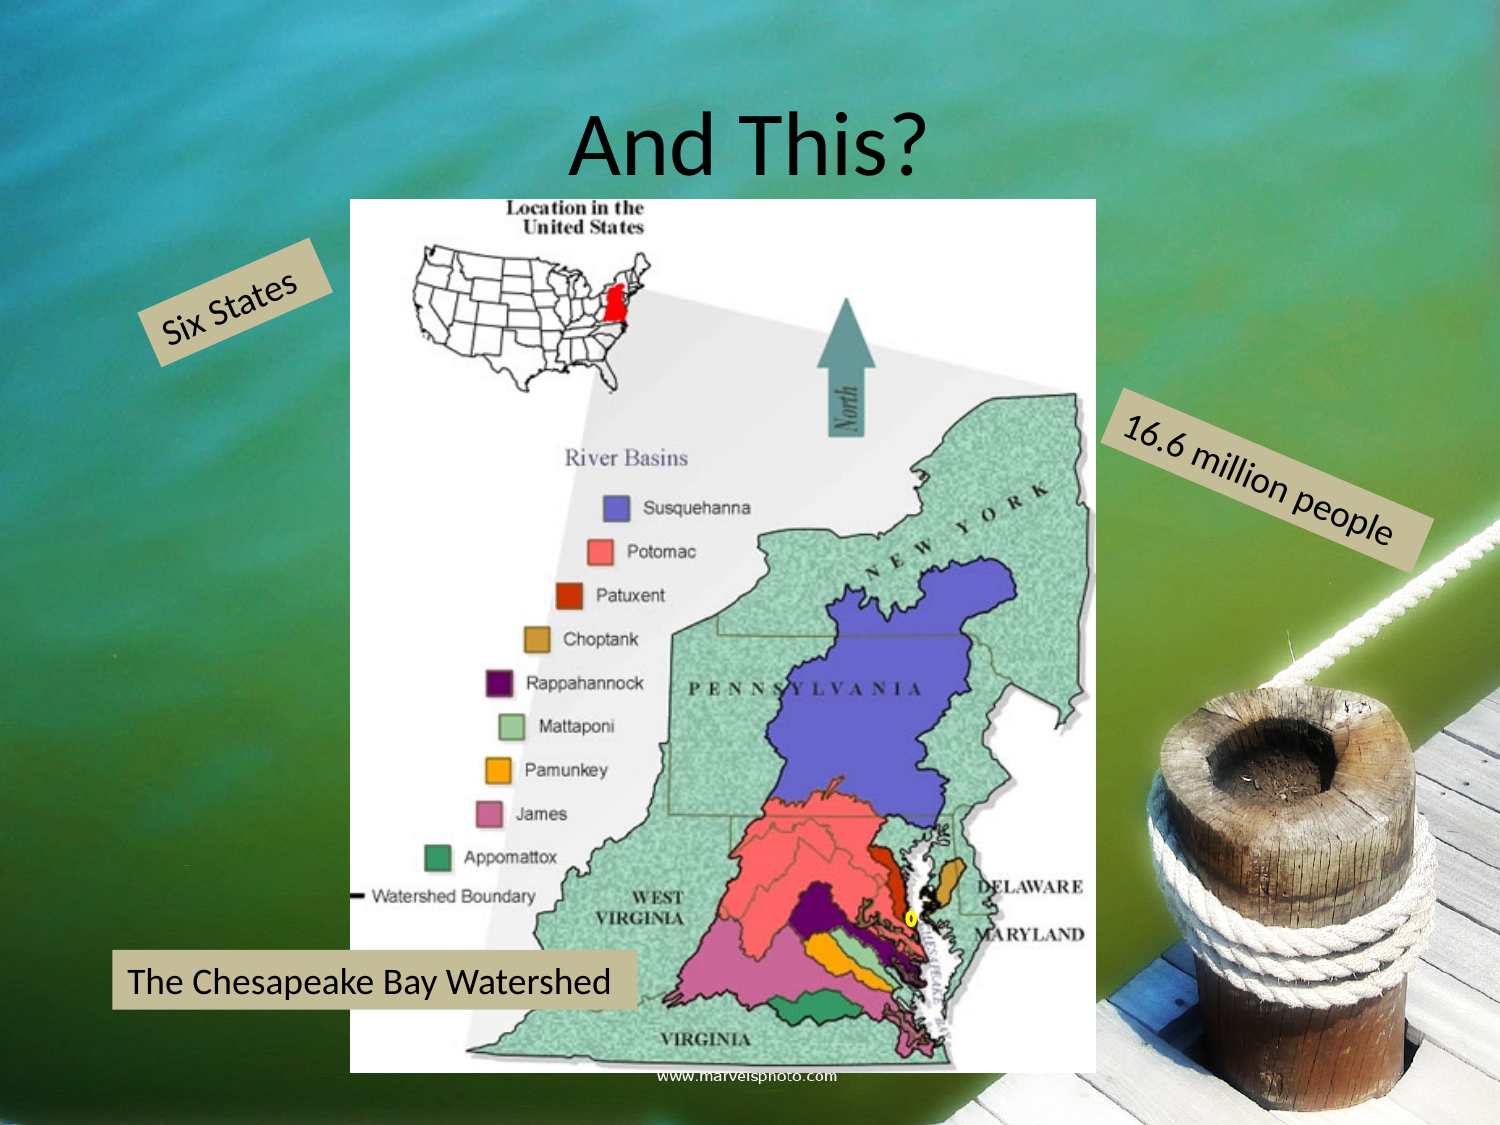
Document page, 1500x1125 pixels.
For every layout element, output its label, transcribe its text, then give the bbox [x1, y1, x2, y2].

text_box The Chesapeake Bay Watershed [112, 949, 344, 1010]
title And This? [75, 45, 1425, 233]
picture [0, 0, 1500, 1125]
text_box Six States [137, 237, 334, 368]
text_box 16.6 million people [1100, 387, 1435, 574]
